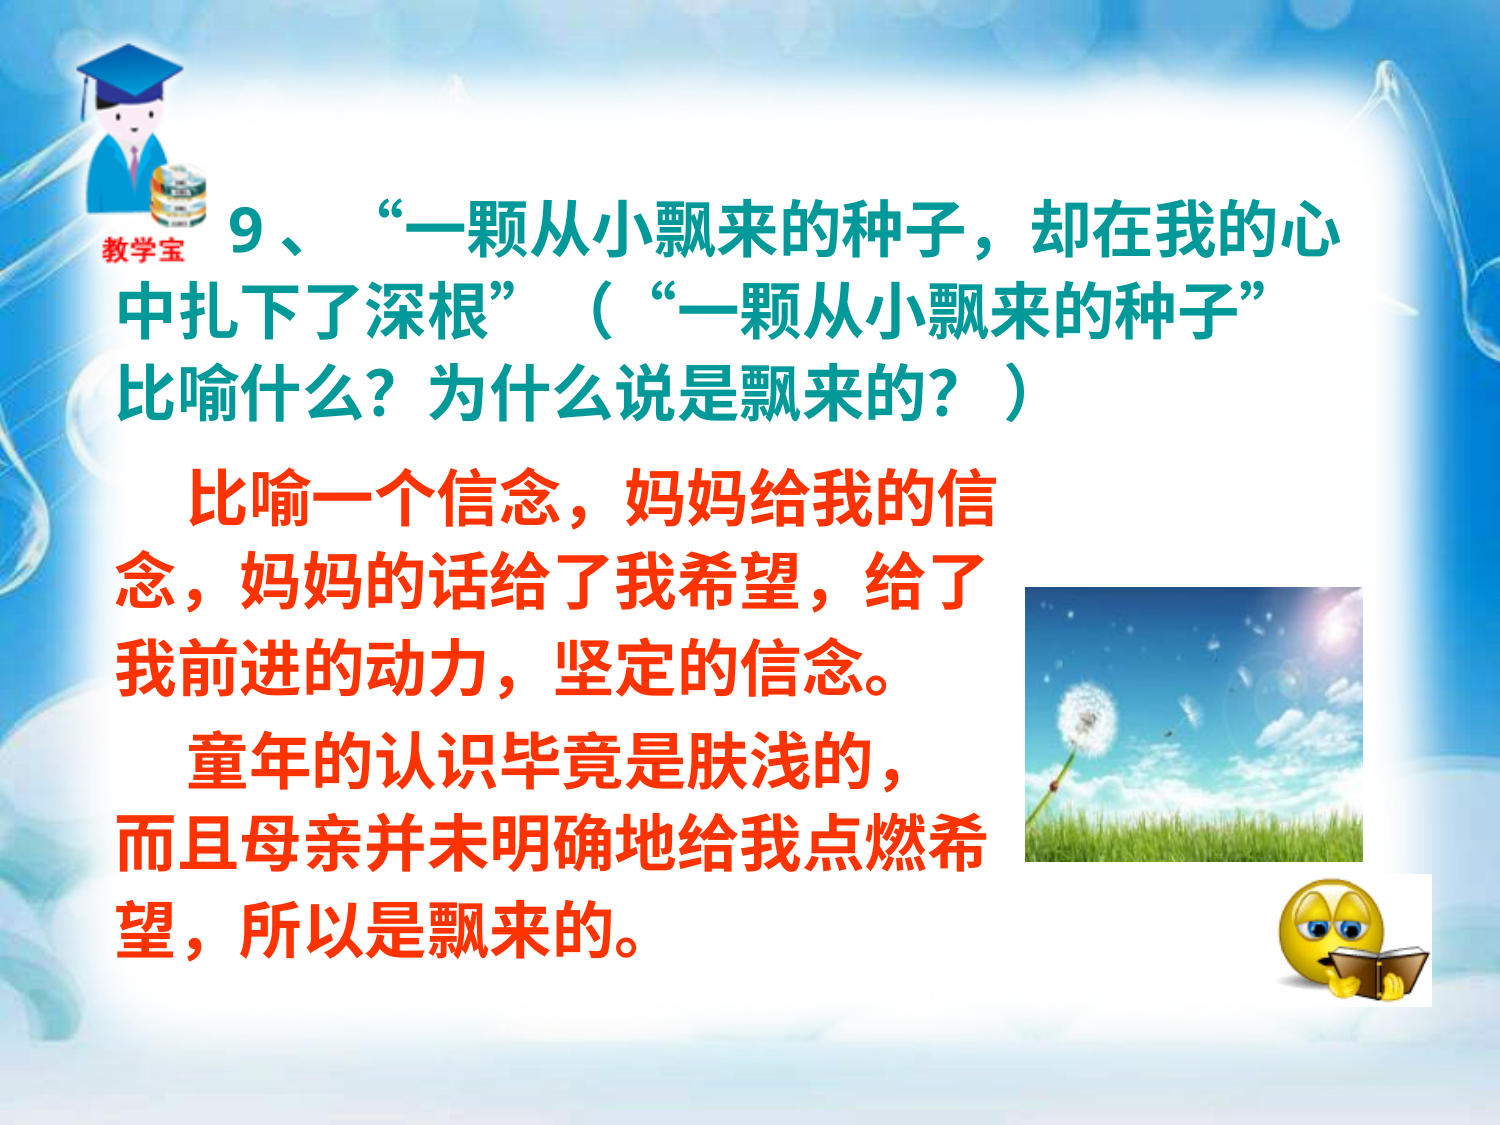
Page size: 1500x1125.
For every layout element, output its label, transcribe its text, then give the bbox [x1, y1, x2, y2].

picture [0, 0, 1500, 1125]
text_box 9、“一颗从小飘来的种子，却在我的心中扎下了深根”（“一颗从小飘来的种子”比喻什么？为什么说是飘来的？ ） [99, 174, 1363, 437]
text_box 比喻一个信念，妈妈给我的信念，妈妈的话给了我希望，给了我前进的动力，坚定的信念。 [99, 444, 1025, 712]
text_box 童年的认识毕竟是肤浅的，而且母亲并未明确地给我点燃希望，所以是飘来的。 [99, 707, 1013, 975]
